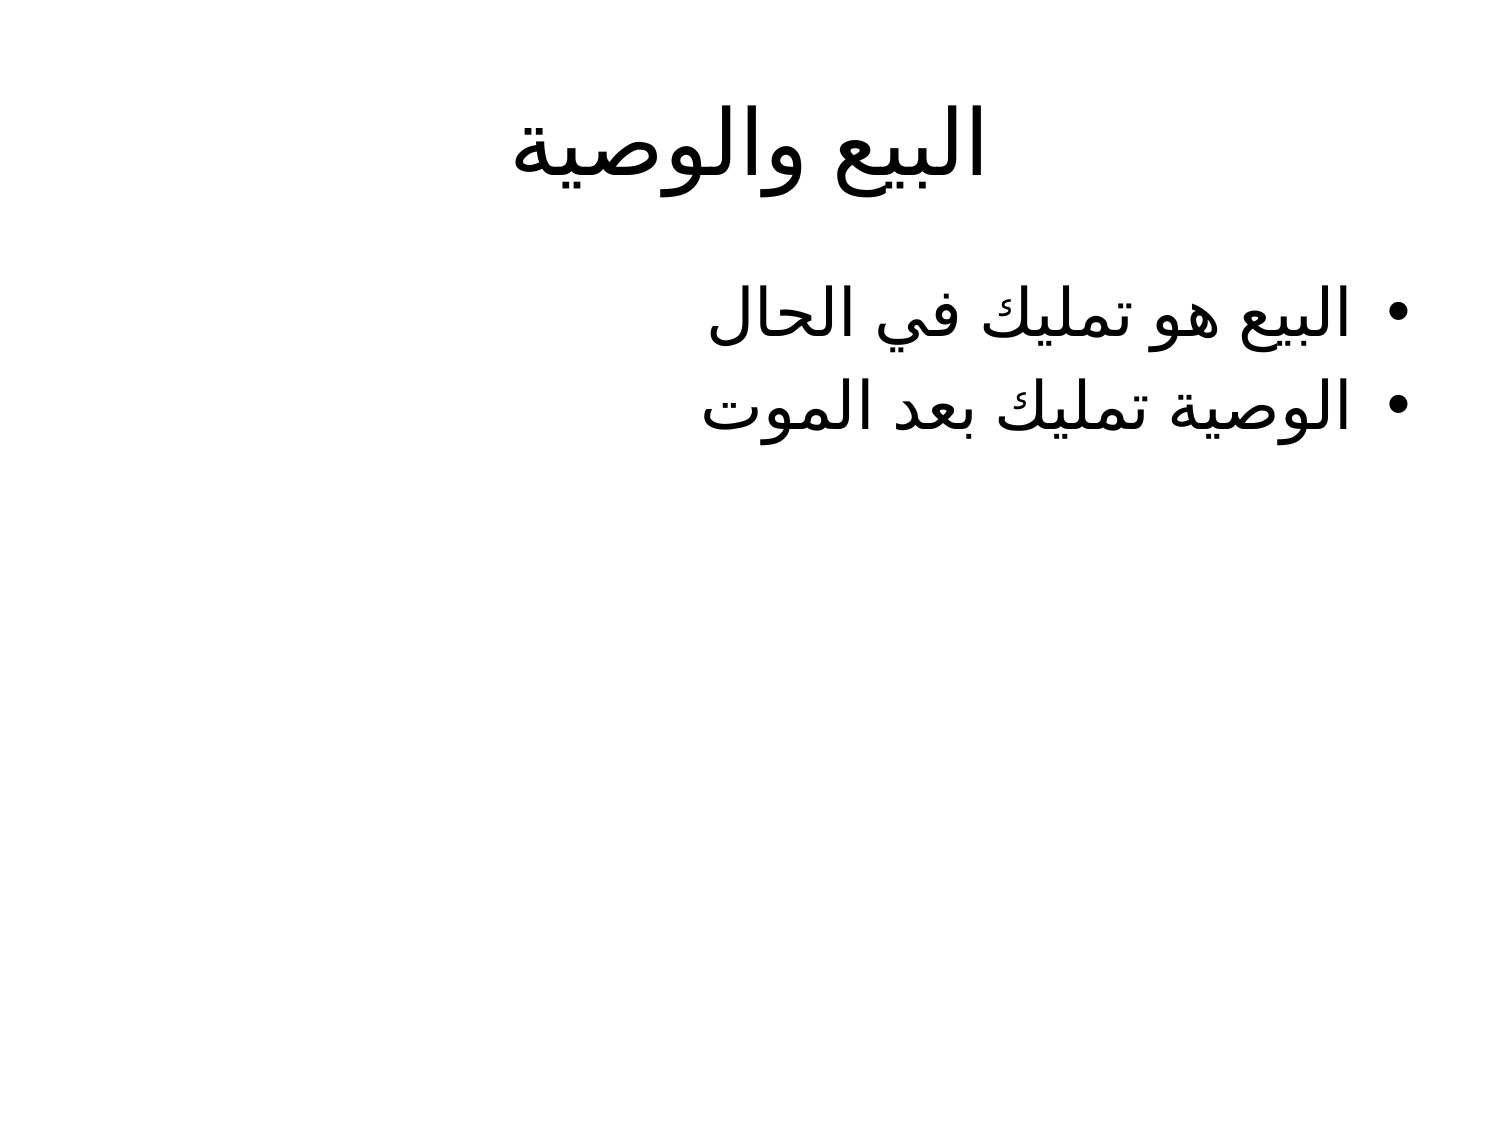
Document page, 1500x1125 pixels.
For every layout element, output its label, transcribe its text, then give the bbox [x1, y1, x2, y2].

title البيع والوصية [75, 45, 1425, 233]
list البيع هو تمليك في الحال الوصية تمليك بعد الموت [75, 262, 1425, 1005]
